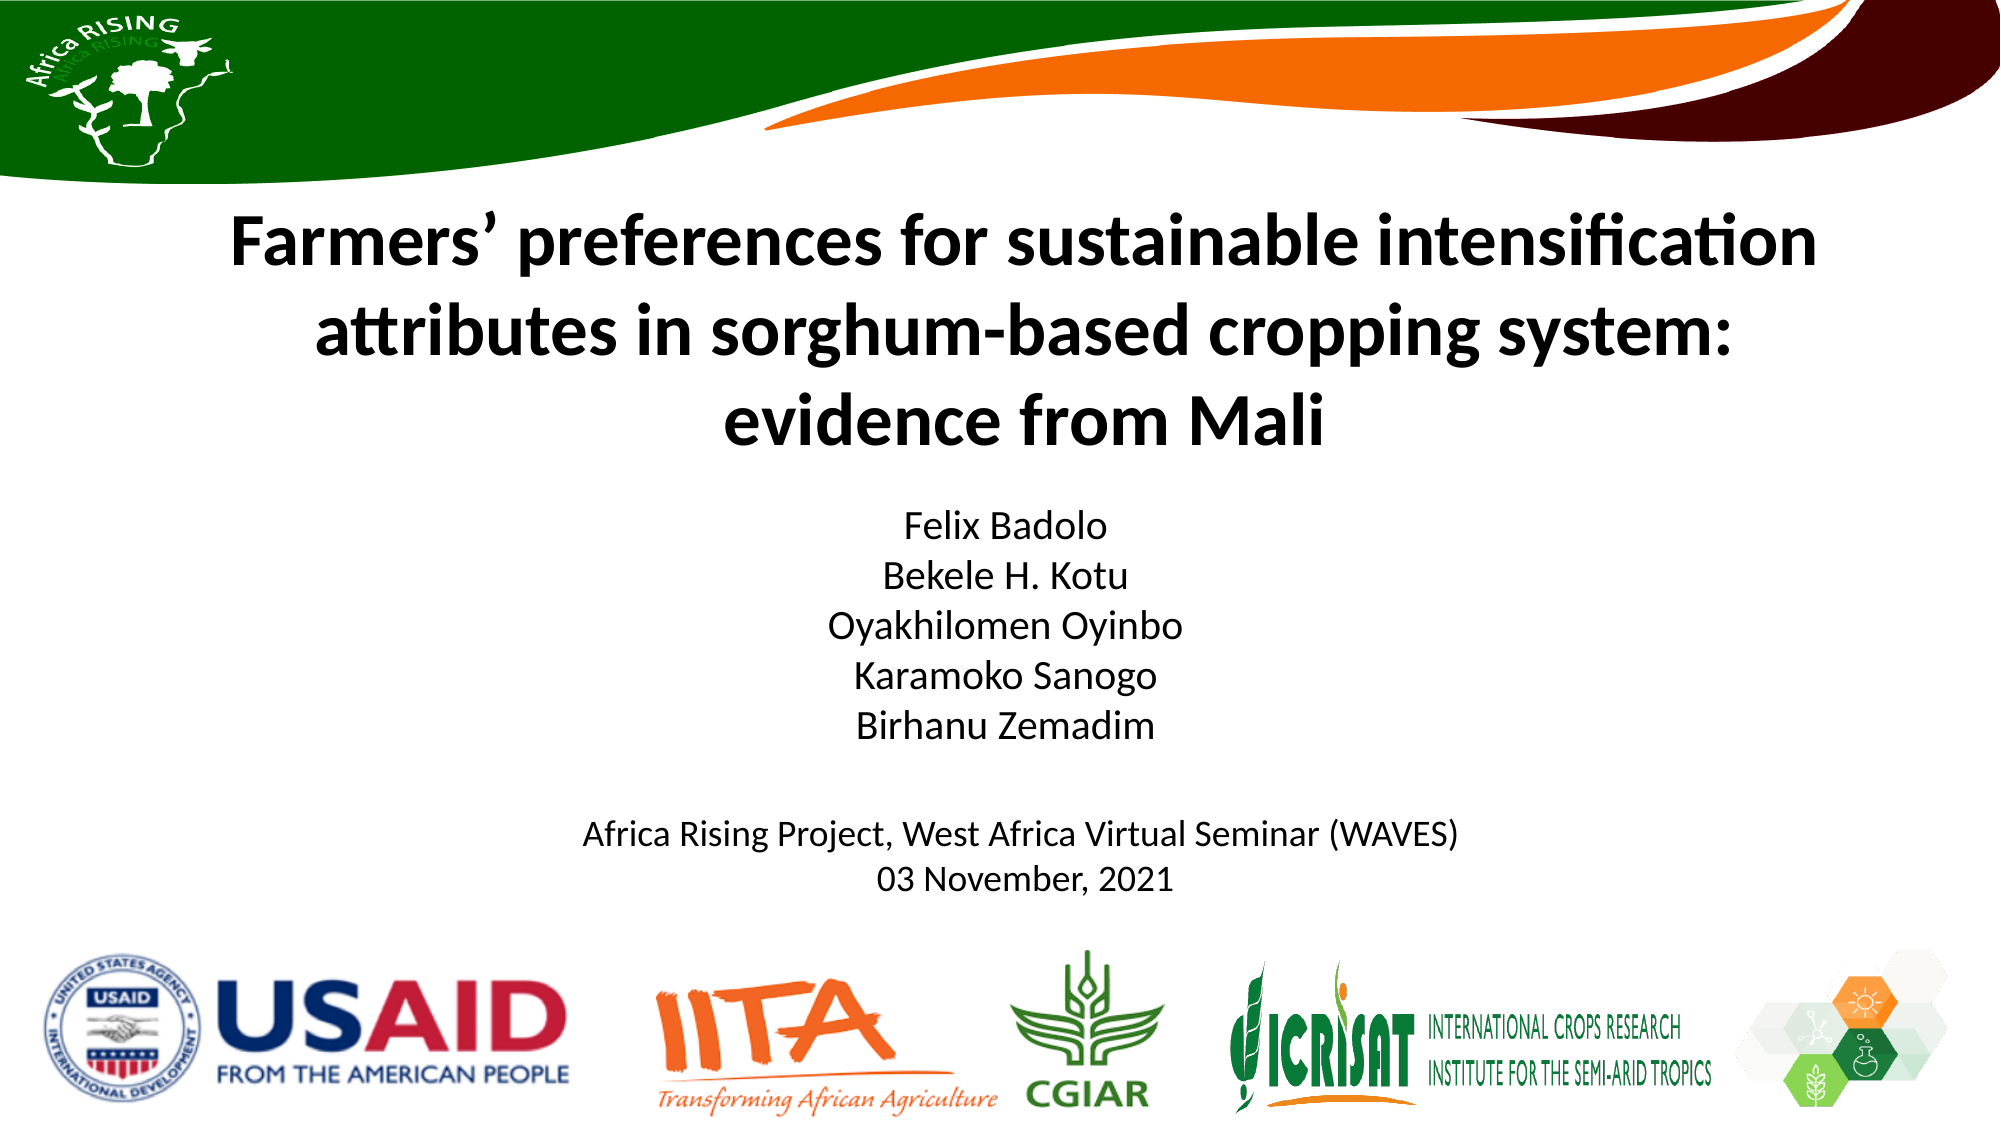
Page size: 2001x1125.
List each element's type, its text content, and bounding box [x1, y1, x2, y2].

text_box Felix Badolo Bekele H. Kotu Oyakhilomen Oyinbo Karamoko Sanogo Birhanu Zemadim [697, 490, 1324, 755]
picture [32, 950, 581, 1107]
picture [1734, 950, 1947, 1107]
picture [656, 950, 1165, 1121]
text_box Farmers’ preferences for sustainable intensification attributes in sorghum-based cropping system: evidence from Mali [174, 184, 1877, 469]
text_box Africa Rising Project, West Africa Virtual Seminar (WAVES) 03 November, 2021 [567, 801, 1484, 906]
picture [1229, 957, 1712, 1114]
picture [0, 0, 2000, 184]
